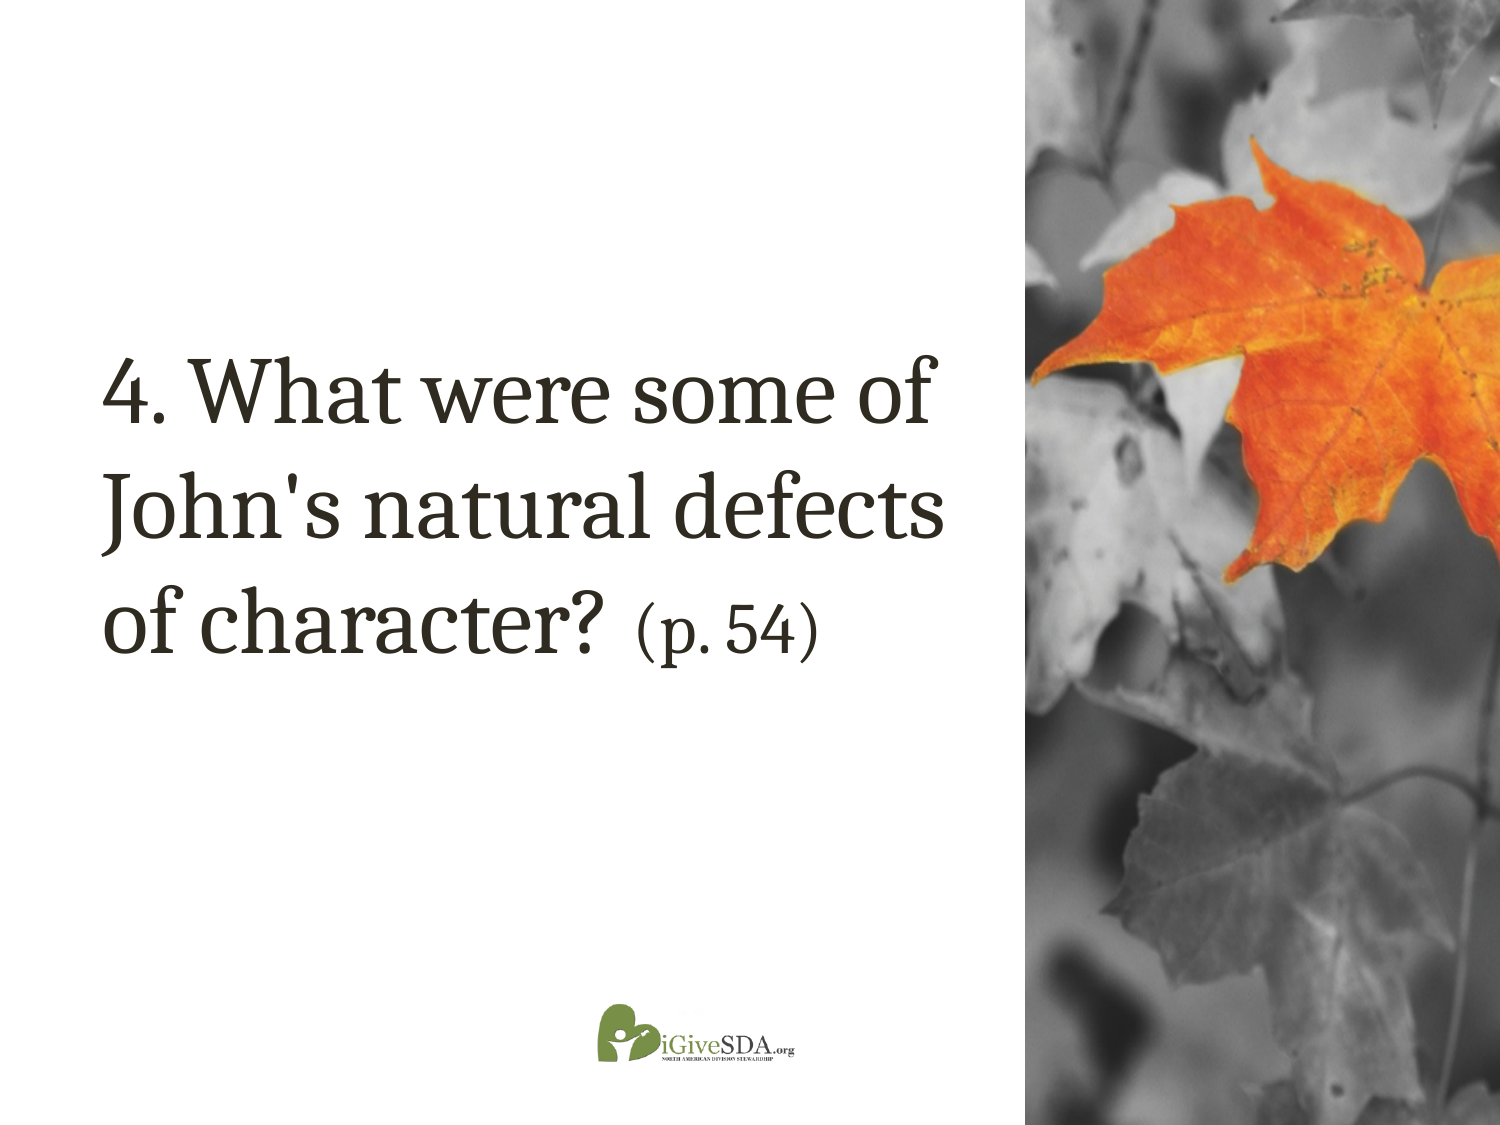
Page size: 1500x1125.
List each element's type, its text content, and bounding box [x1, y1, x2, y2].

title 4. What were some of John's natural defects of character? (p. 54) [87, 275, 963, 725]
picture [1024, 0, 1500, 1125]
picture [580, 989, 804, 1077]
